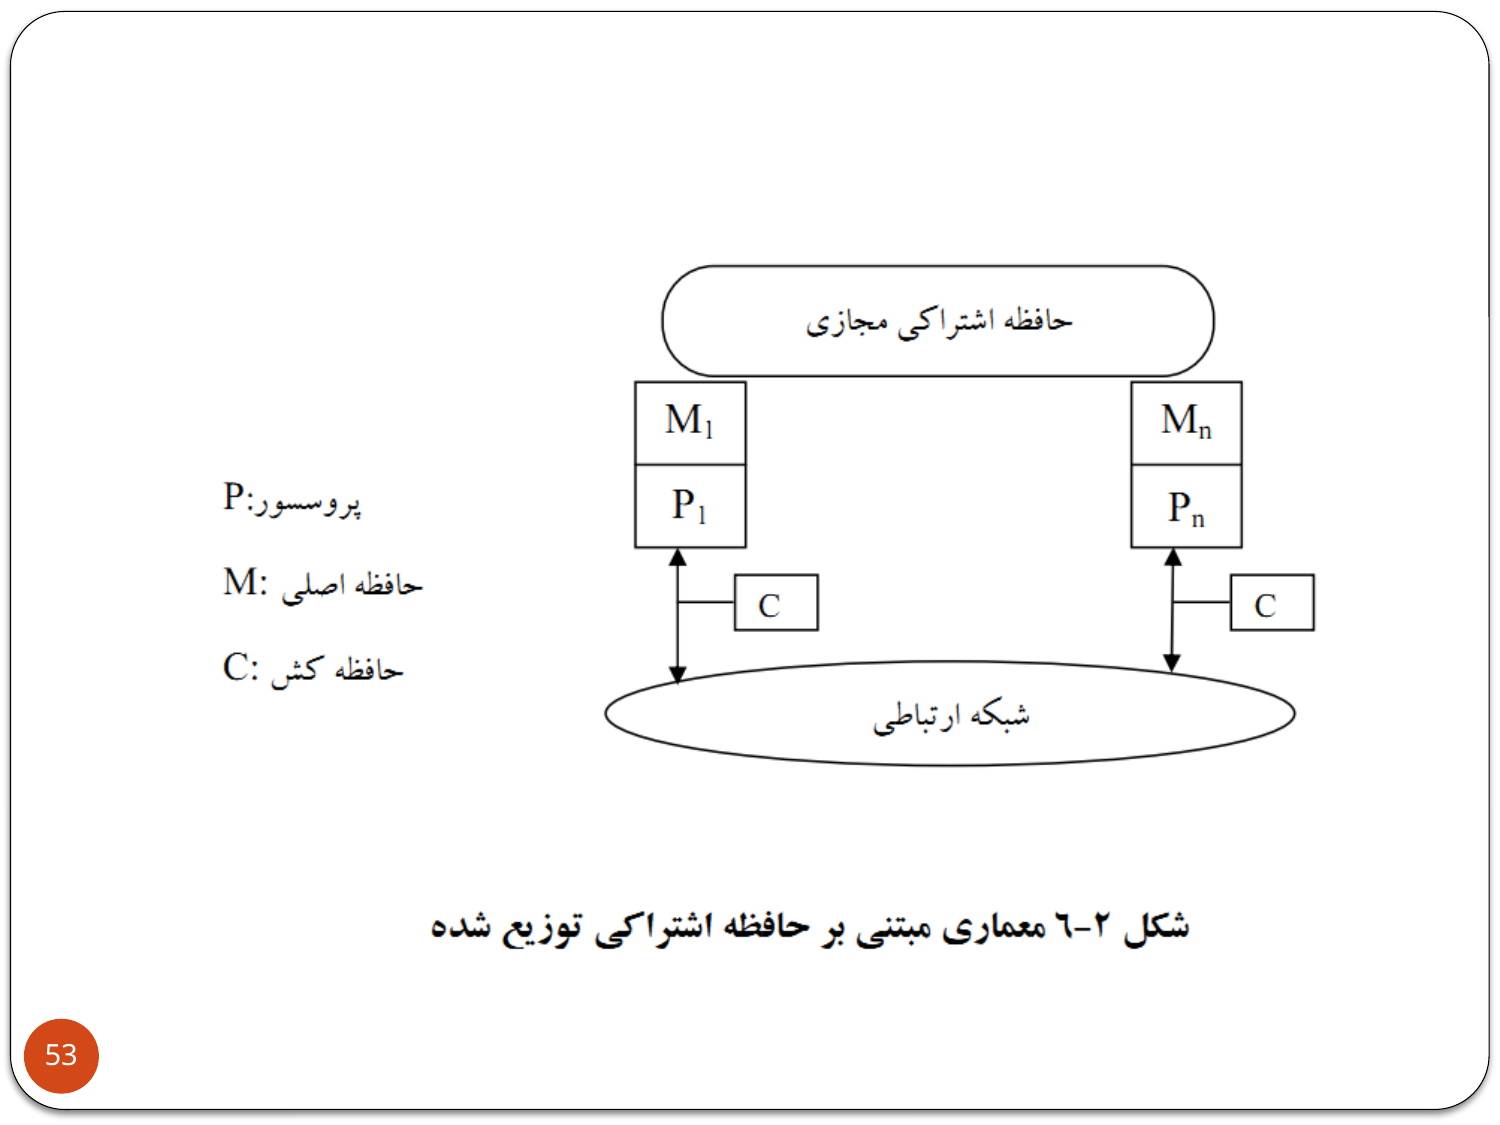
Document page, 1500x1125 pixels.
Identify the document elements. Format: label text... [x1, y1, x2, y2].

slide_number 53 [23, 1018, 99, 1094]
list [163, 237, 1412, 988]
